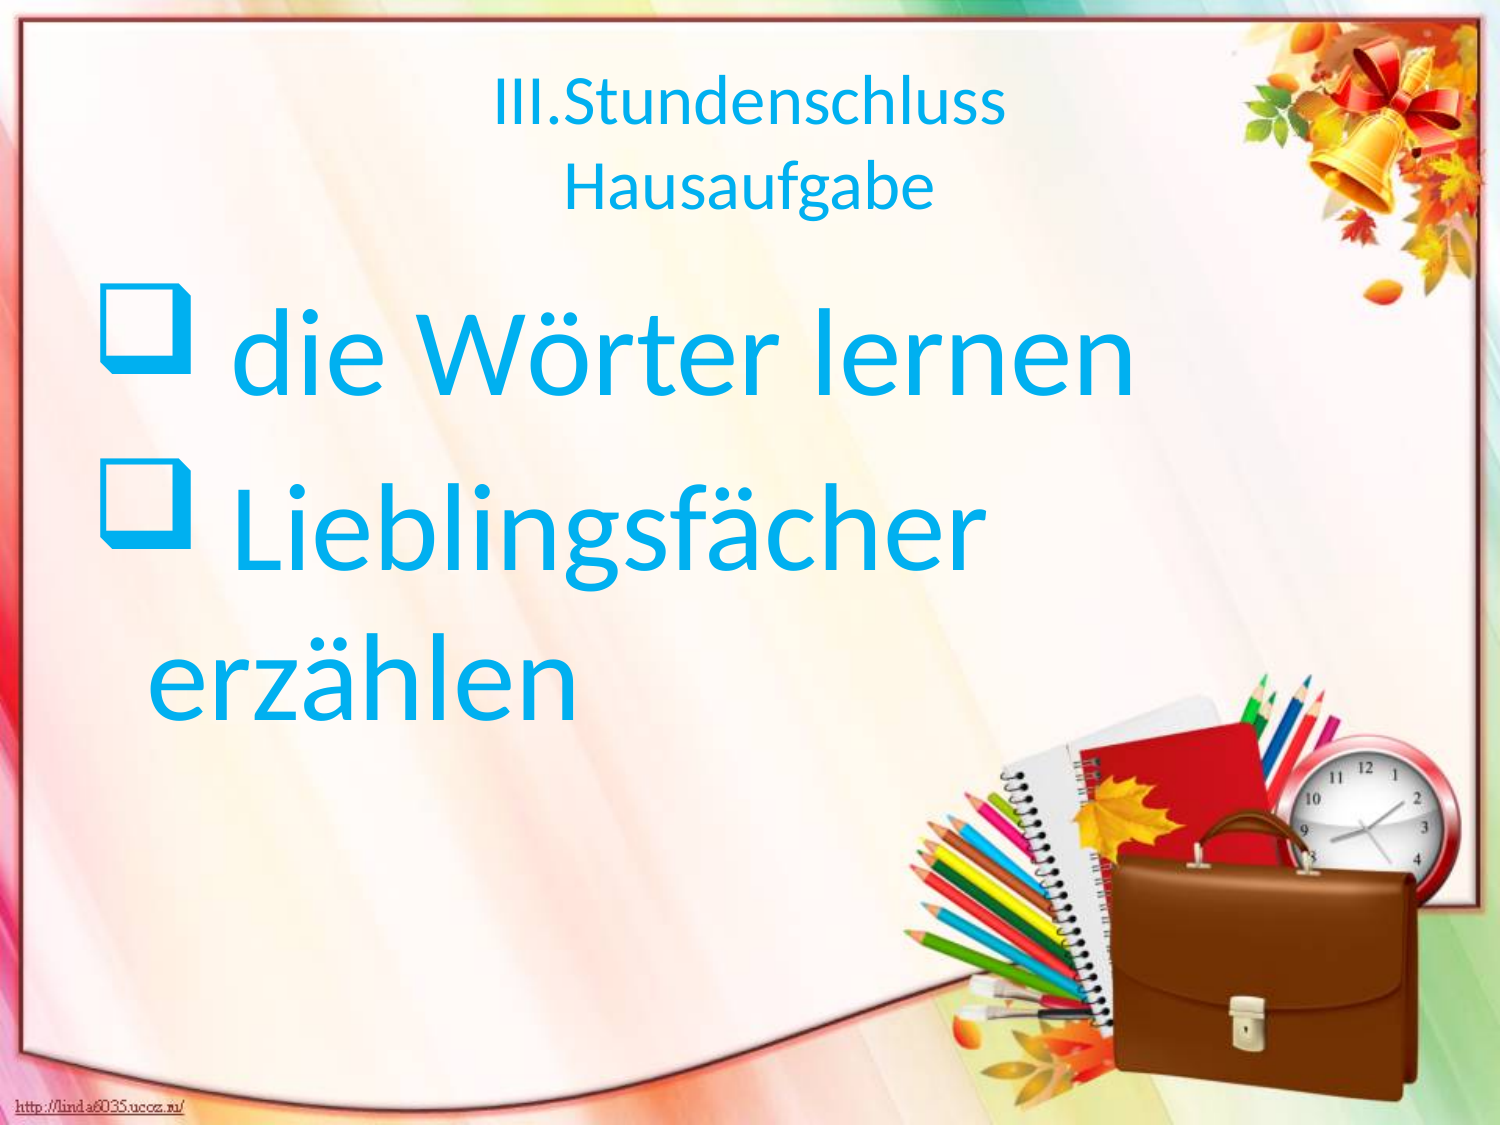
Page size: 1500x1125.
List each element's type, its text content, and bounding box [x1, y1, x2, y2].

picture [0, 0, 1500, 1125]
title III.Stundenschluss Hausaufgabe [75, 45, 1425, 233]
list die Wörter lernen Lieblingsfächer erzählen [75, 262, 1425, 1005]
